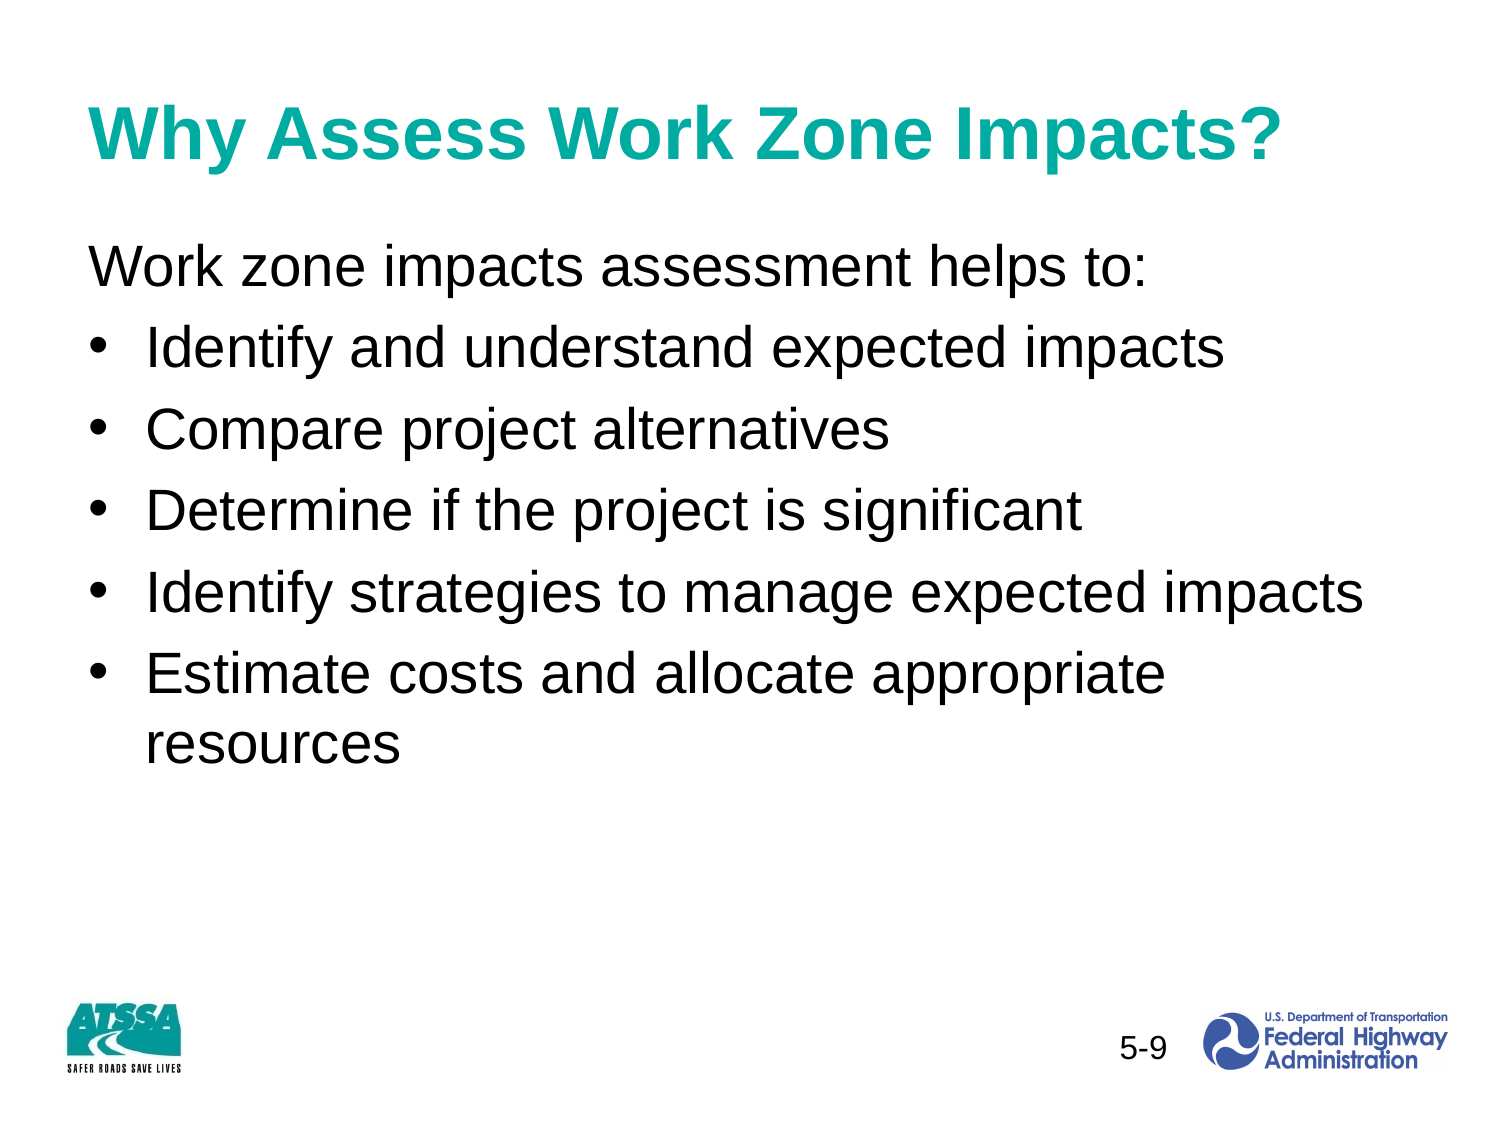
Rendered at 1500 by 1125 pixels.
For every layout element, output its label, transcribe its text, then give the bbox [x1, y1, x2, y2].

list Work zone impacts assessment helps to: Identify and understand expected impacts Compare project alternatives Determine if the project is significant Identify strategies to manage expected impacts Estimate costs and allocate appropriate resources [73, 220, 1424, 942]
picture [63, 997, 185, 1077]
picture [1200, 1008, 1450, 1072]
title Why Assess Work Zone Impacts? [73, 75, 1424, 184]
